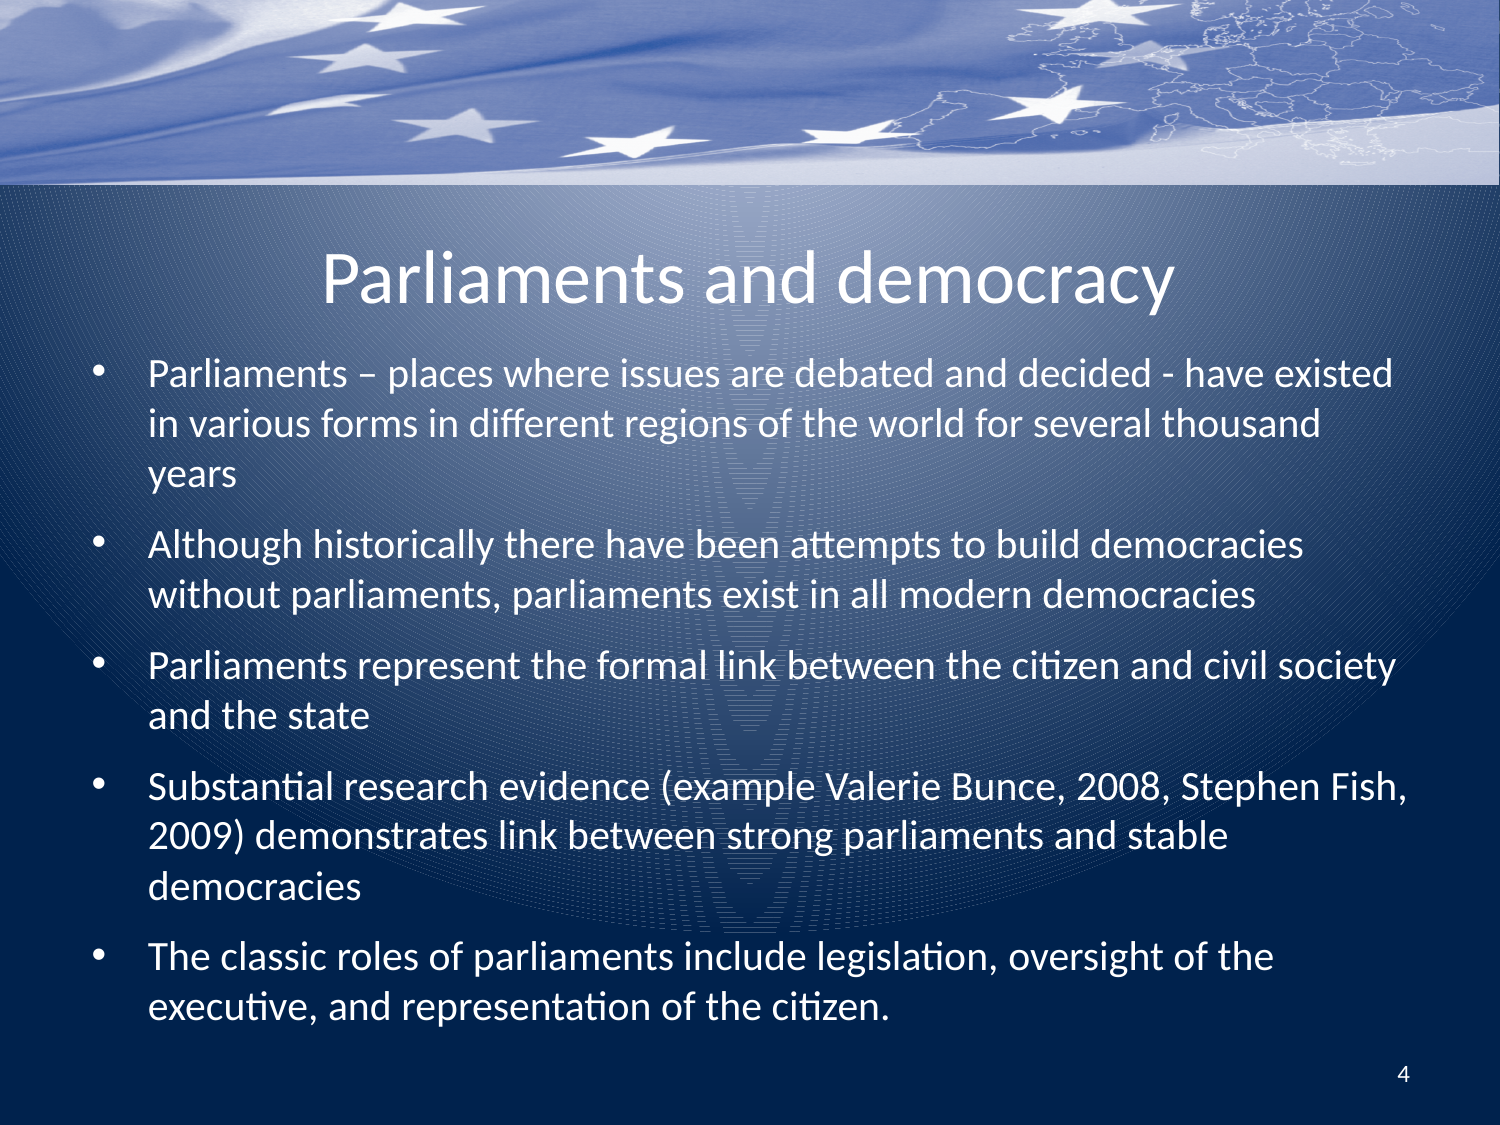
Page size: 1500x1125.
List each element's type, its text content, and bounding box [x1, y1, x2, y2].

slide_number 4 [1074, 1042, 1425, 1103]
title Parliaments and democracy [73, 219, 1424, 327]
picture [0, 0, 1499, 185]
list Parliaments – places where issues are debated and decided - have existed in various forms in different regions of the world for several thousand years Although historically there have been attempts to build democracies without parliaments, parliaments exist in all modern democracies Parliaments represent the formal link between the citizen and civil society and the state Substantial research evidence (example Valerie Bunce, 2008, Stephen Fish, 2009) demonstrates link between strong parliaments and stable democracies The classic roles of parliaments include legislation, oversight of the executive, and representation of the citizen. [76, 338, 1427, 1000]
